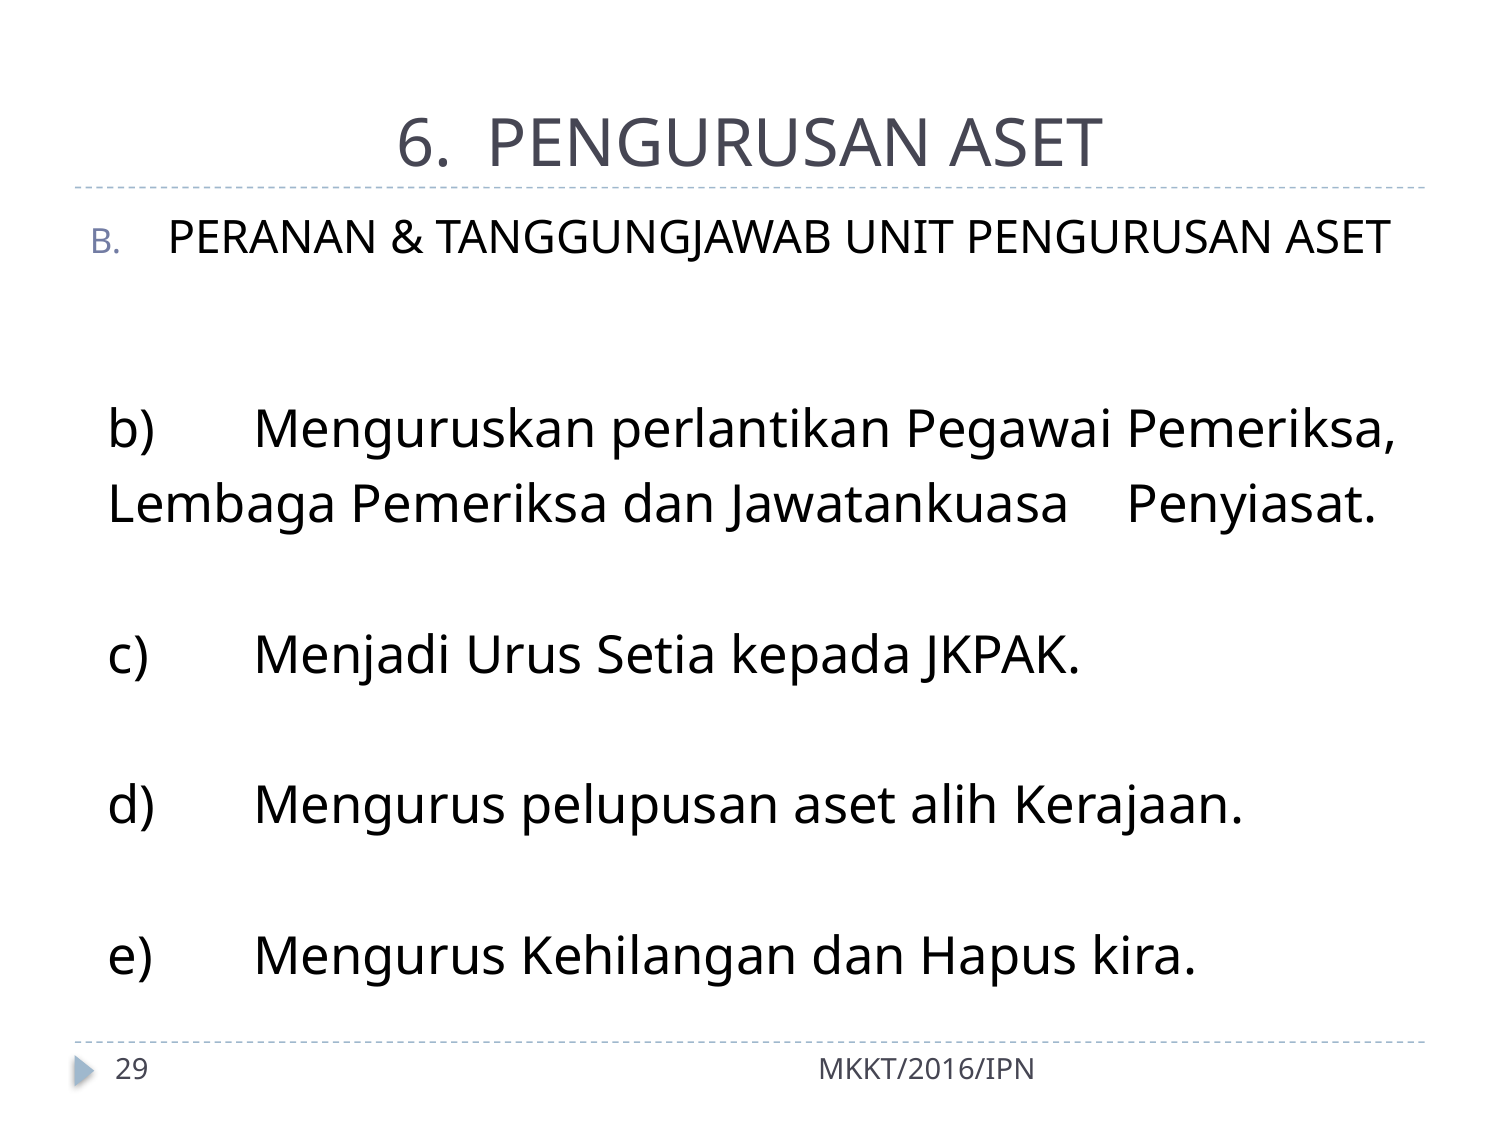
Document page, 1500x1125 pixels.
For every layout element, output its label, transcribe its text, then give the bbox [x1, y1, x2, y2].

text_box b) Menguruskan perlantikan Pegawai Pemeriksa, Lembaga Pemeriksa dan Jawatankuasa Penyiasat. c) Menjadi Urus Setia kepada JKPAK. d) Mengurus pelupusan aset alih Kerajaan. e) Mengurus Kehilangan dan Hapus kira. [74, 387, 1425, 1029]
footer MKKT/2016/IPN [475, 1042, 1051, 1103]
slide_number 29 [100, 1042, 426, 1103]
list PERANAN & TANGGUNGJAWAB UNIT PENGURUSAN ASET [75, 200, 1425, 325]
title 6. PENGURUSAN ASET [75, 24, 1425, 188]
